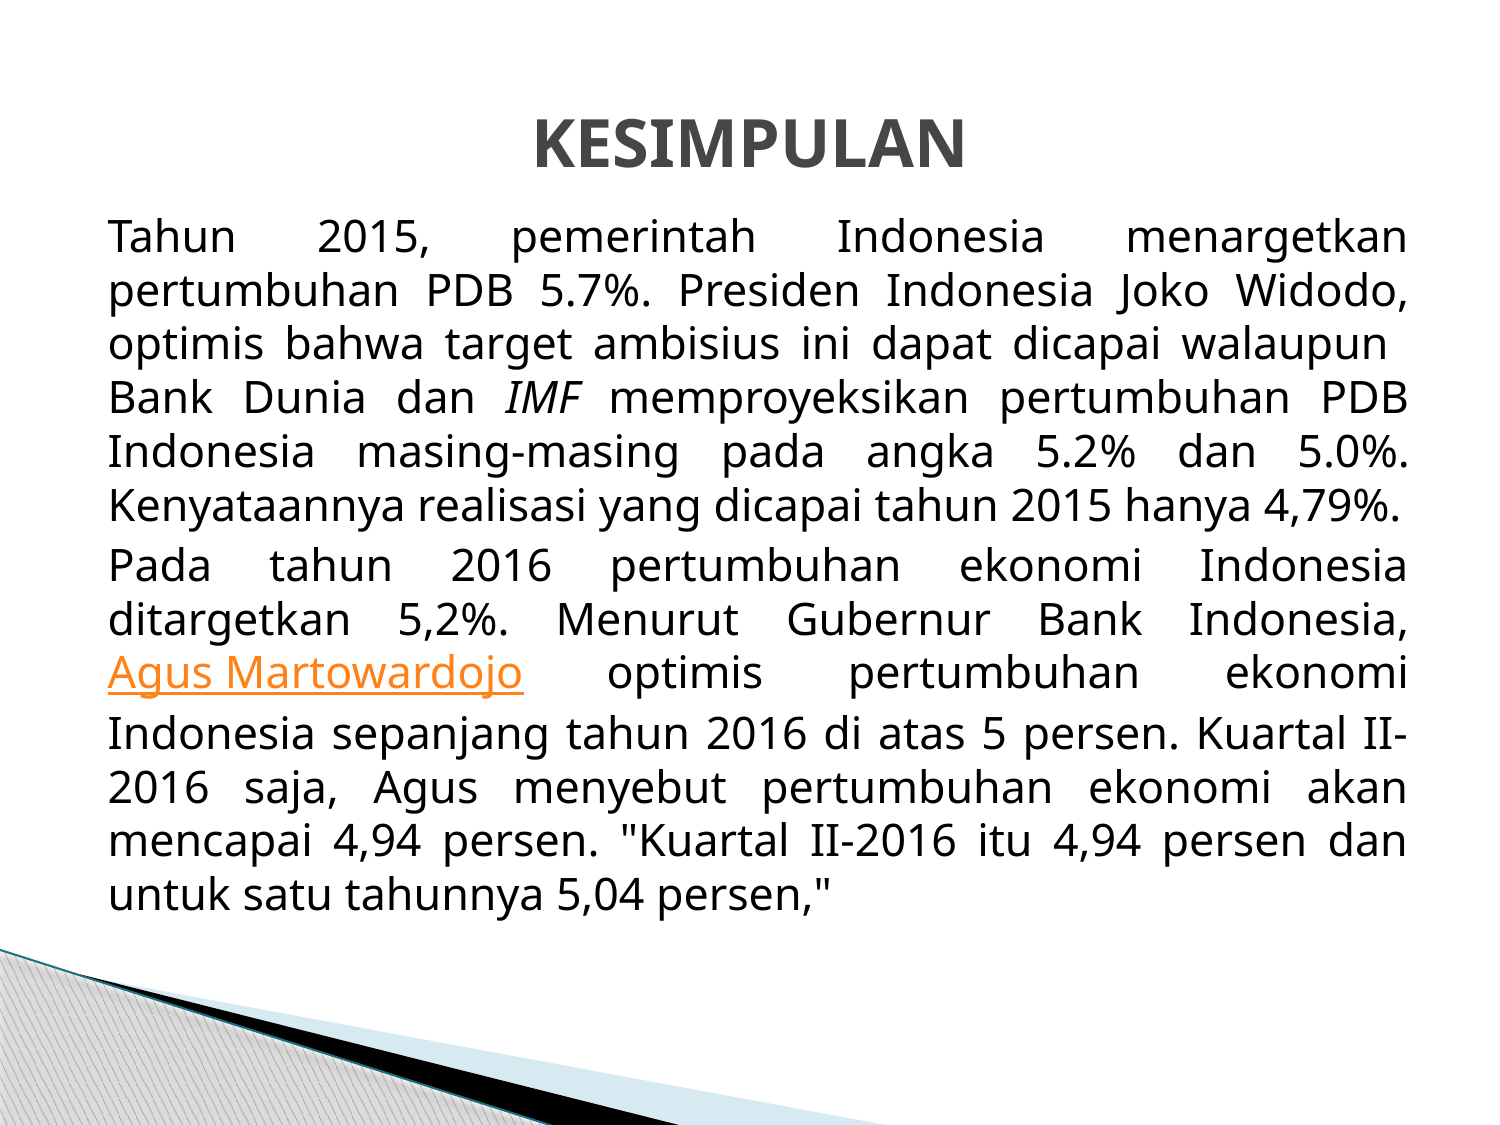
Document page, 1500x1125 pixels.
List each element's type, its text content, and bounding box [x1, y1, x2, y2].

title KESIMPULAN [75, 45, 1425, 188]
list Tahun 2015, pemerintah Indonesia menargetkan pertumbuhan PDB 5.7%. Presiden Indonesia Joko Widodo, optimis bahwa target ambisius ini dapat dicapai walaupun Bank Dunia dan IMF memproyeksikan pertumbuhan PDB Indonesia masing-masing pada angka 5.2% dan 5.0%. Kenyataannya realisasi yang dicapai tahun 2015 hanya 4,79%. Pada tahun 2016 pertumbuhan ekonomi Indonesia ditargetkan 5,2%. Menurut Gubernur Bank Indonesia, Agus Martowardojo optimis pertumbuhan ekonomi Indonesia sepanjang tahun 2016 di atas 5 persen. Kuartal II-2016 saja, Agus menyebut pertumbuhan ekonomi akan mencapai 4,94 persen. "Kuartal II-2016 itu 4,94 persen dan untuk satu tahunnya 5,04 persen," [75, 200, 1425, 986]
